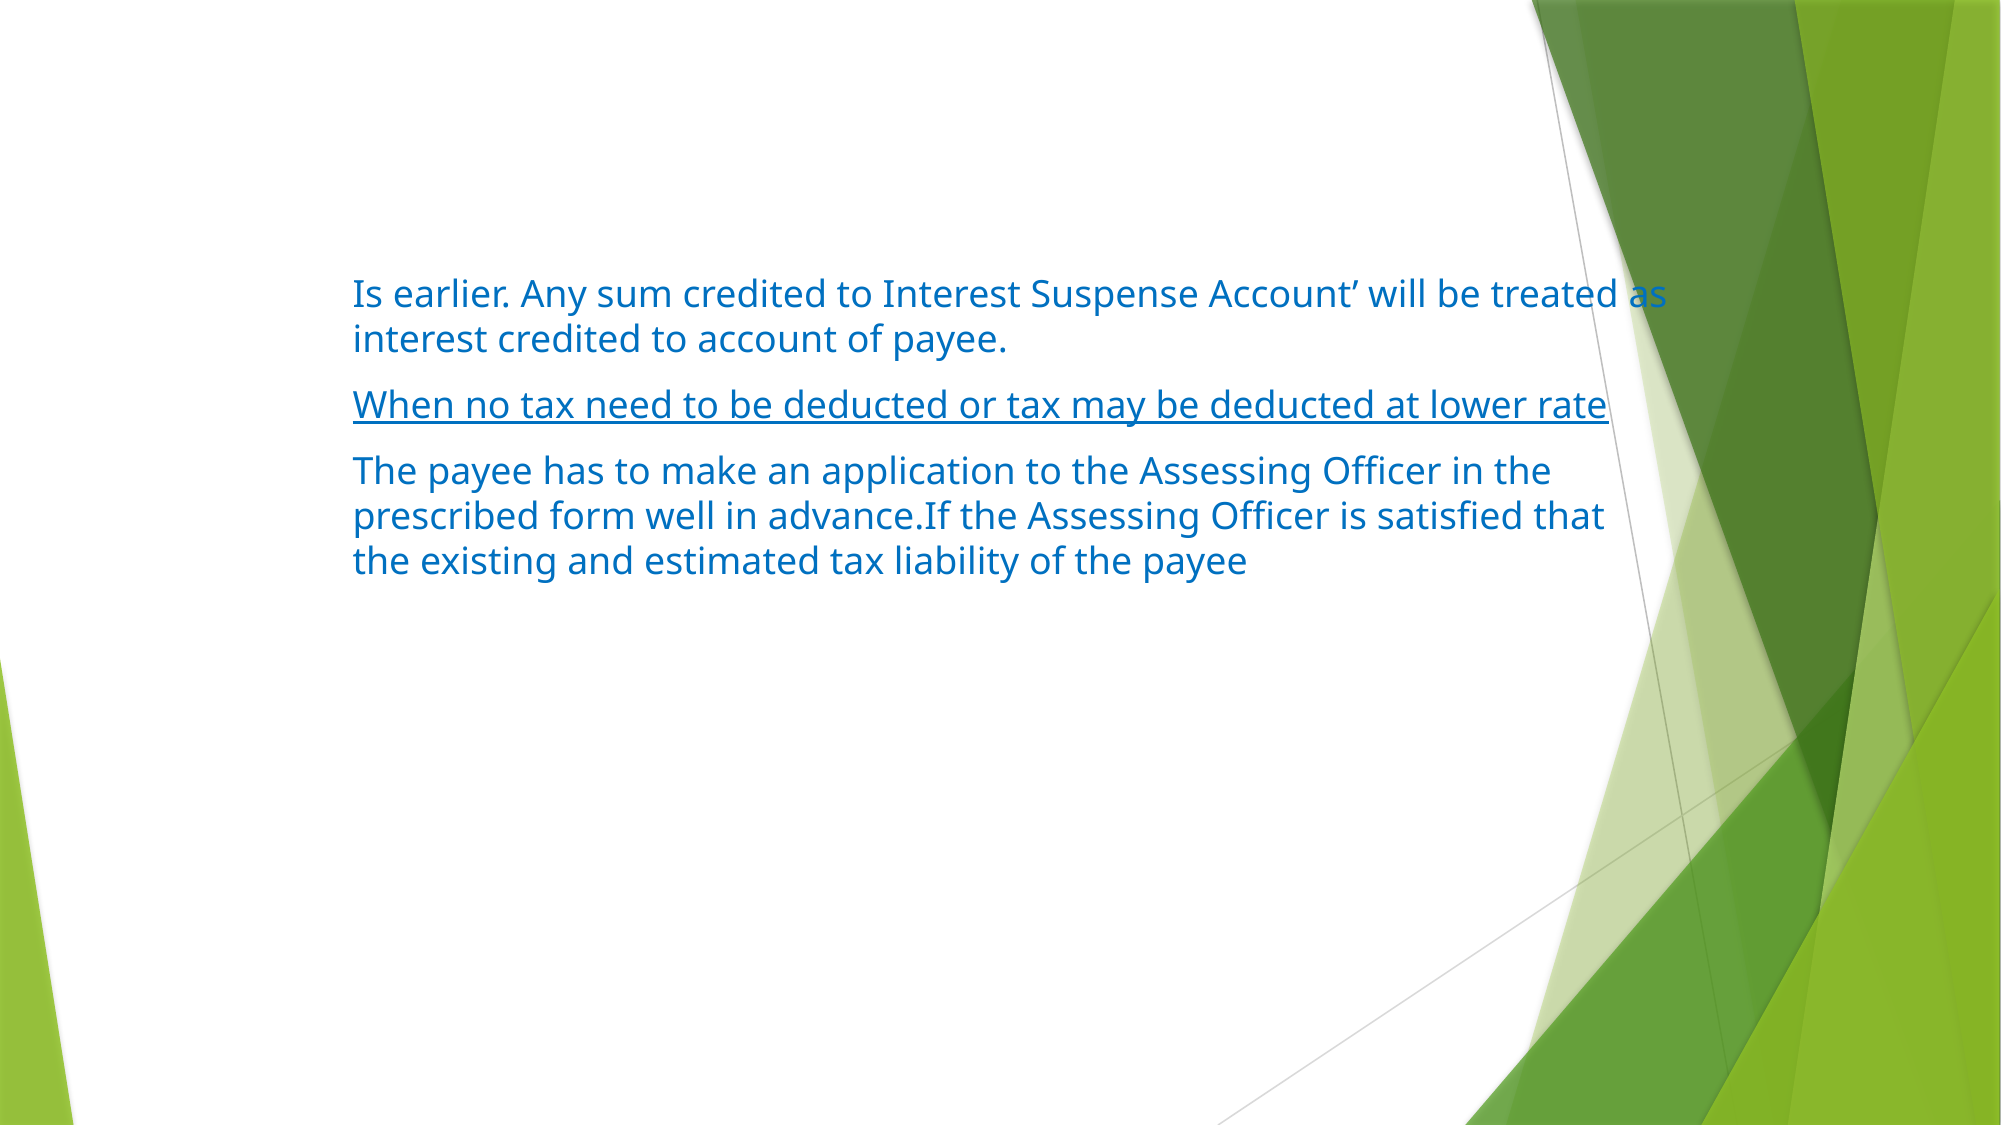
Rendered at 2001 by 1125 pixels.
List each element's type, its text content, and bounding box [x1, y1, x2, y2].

list Is earlier. Any sum credited to Interest Suspense Account’ will be treated as interest credited to account of payee. When no tax need to be deducted or tax may be deducted at lower rate The payee has to make an application to the Assessing Officer in the prescribed form well in advance.If the Assessing Officer is satisfied that the existing and estimated tax liability of the payee [337, 262, 1688, 1005]
